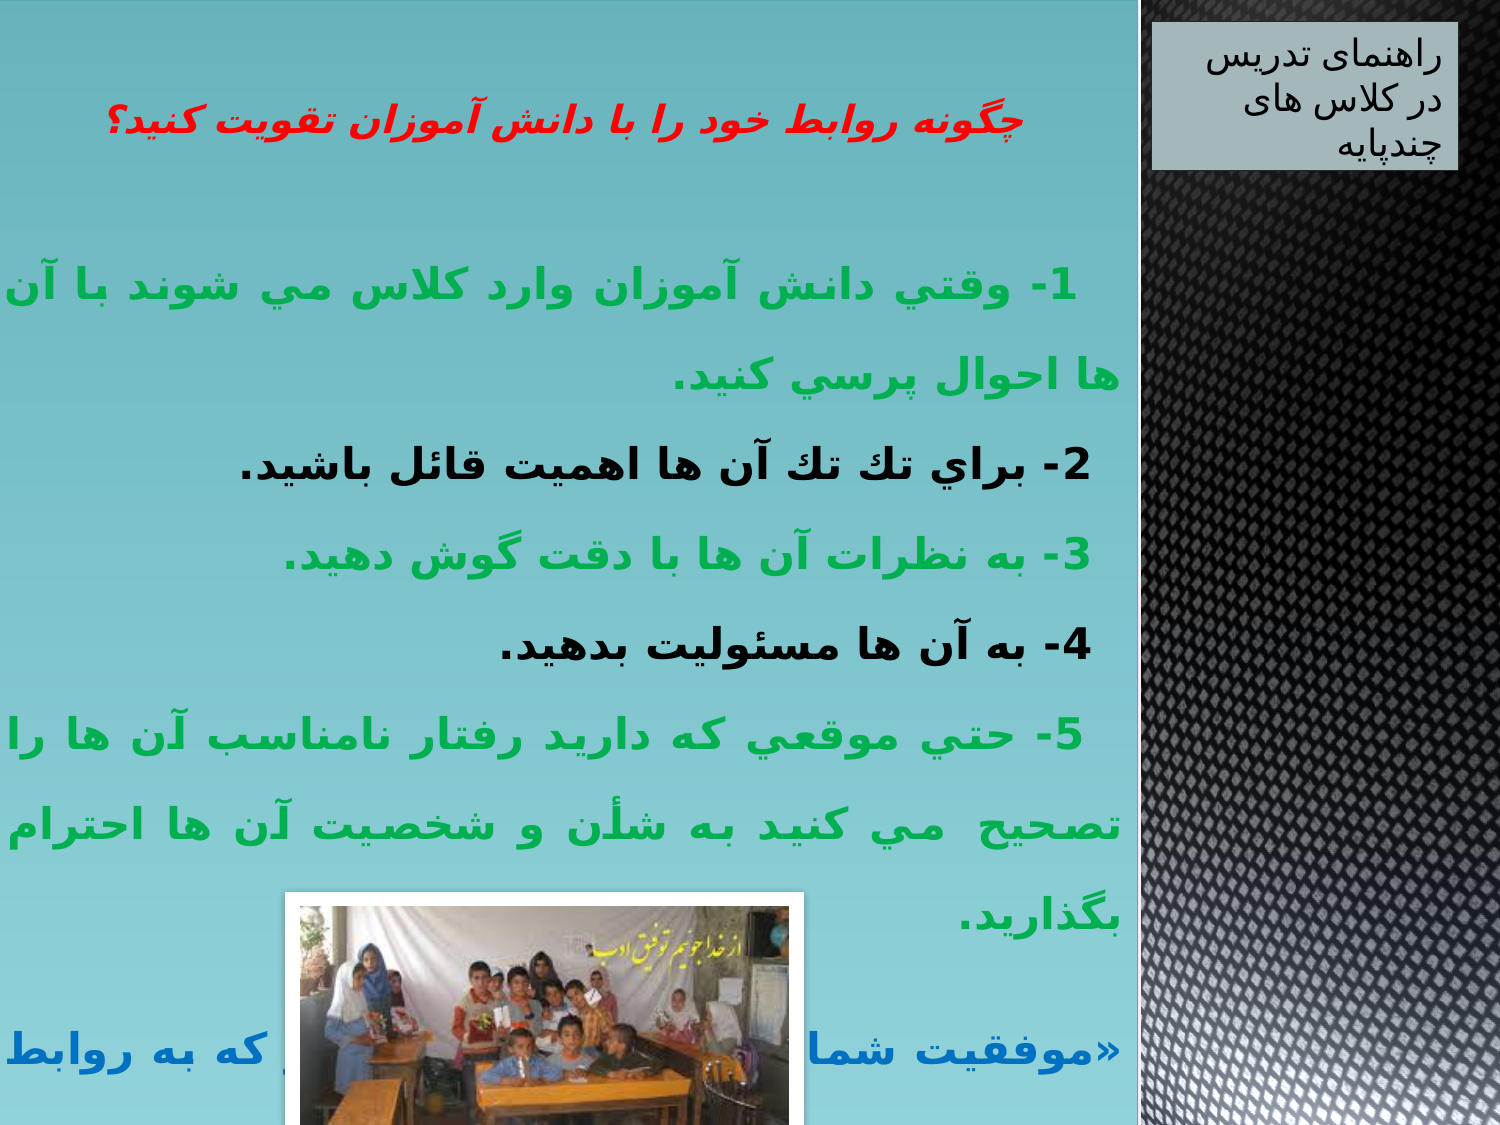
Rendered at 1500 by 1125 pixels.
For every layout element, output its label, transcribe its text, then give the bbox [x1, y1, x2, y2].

picture [1138, 0, 1500, 1125]
text_box چگونه روابط خود را با دانش آموزان تقويت كنيد؟ 1- وقتي دانش آموزان وارد كلاس مي شوند با آن ها احوال پرسي كنيد. 2- براي تك تك آن ها اهميت قائل باشيد. 3- به نظرات آن ها با دقت گوش دهيد. 4- به آن ها مسئوليت بدهيد. 5- حتي موقعي كه داريد رفتار نامناسب آن ها را تصحيح مي كنيد به شأن و شخصيت آن ها احترام بگذاريد. «موفقيت شما در شغل معلمي آن قدر كه به روابط مثبت، مهربانانه و اعتماد آميز با دانش آموزان وابسته است به هيچ مهارت، ابزار يا دستورالعملي بستگي ندارد.» [0, 0, 1138, 1125]
text_box راهنمای تدریس در کلاس های چندپایه [1151, 21, 1459, 171]
picture [299, 905, 790, 1125]
